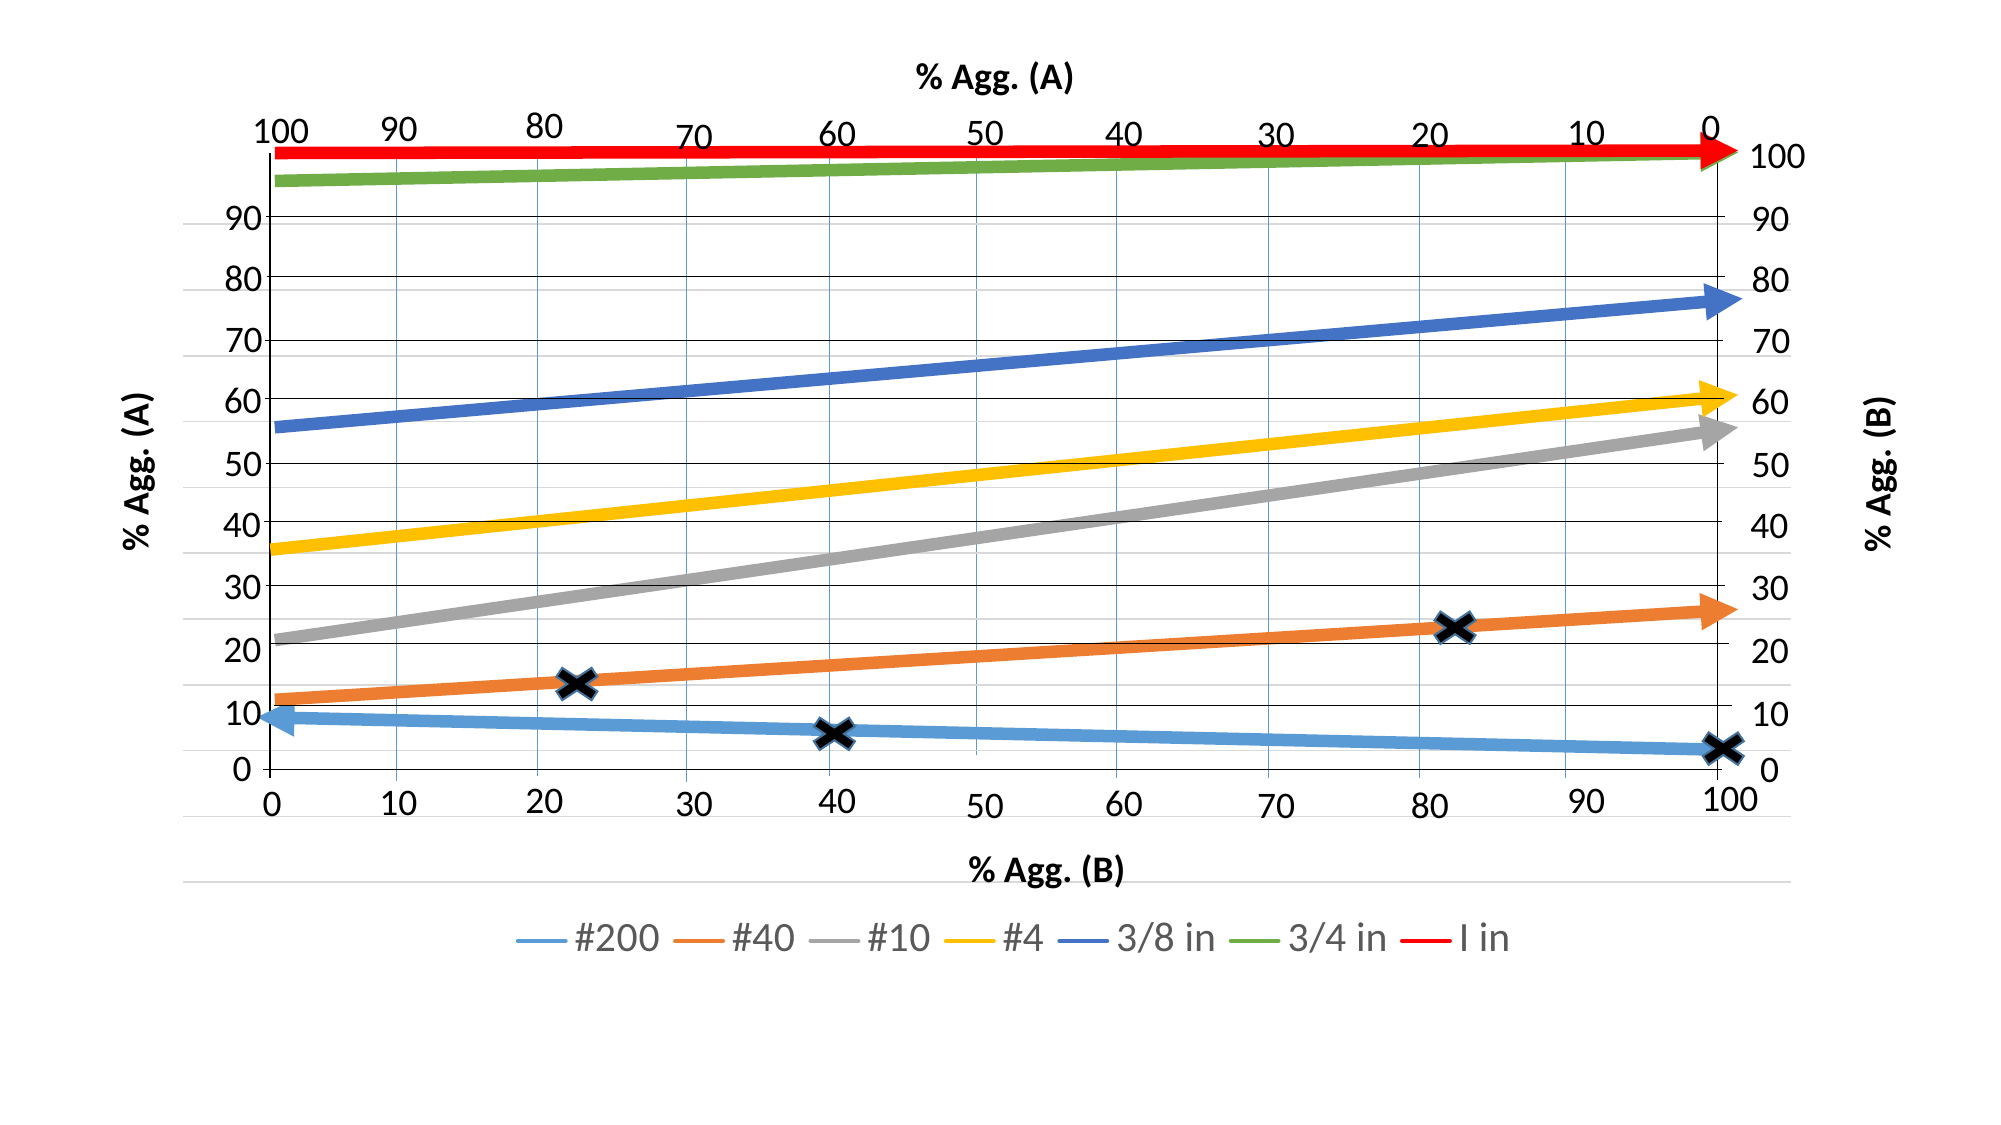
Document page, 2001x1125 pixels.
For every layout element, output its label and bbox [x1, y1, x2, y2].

text_box [101, 44, 1907, 977]
